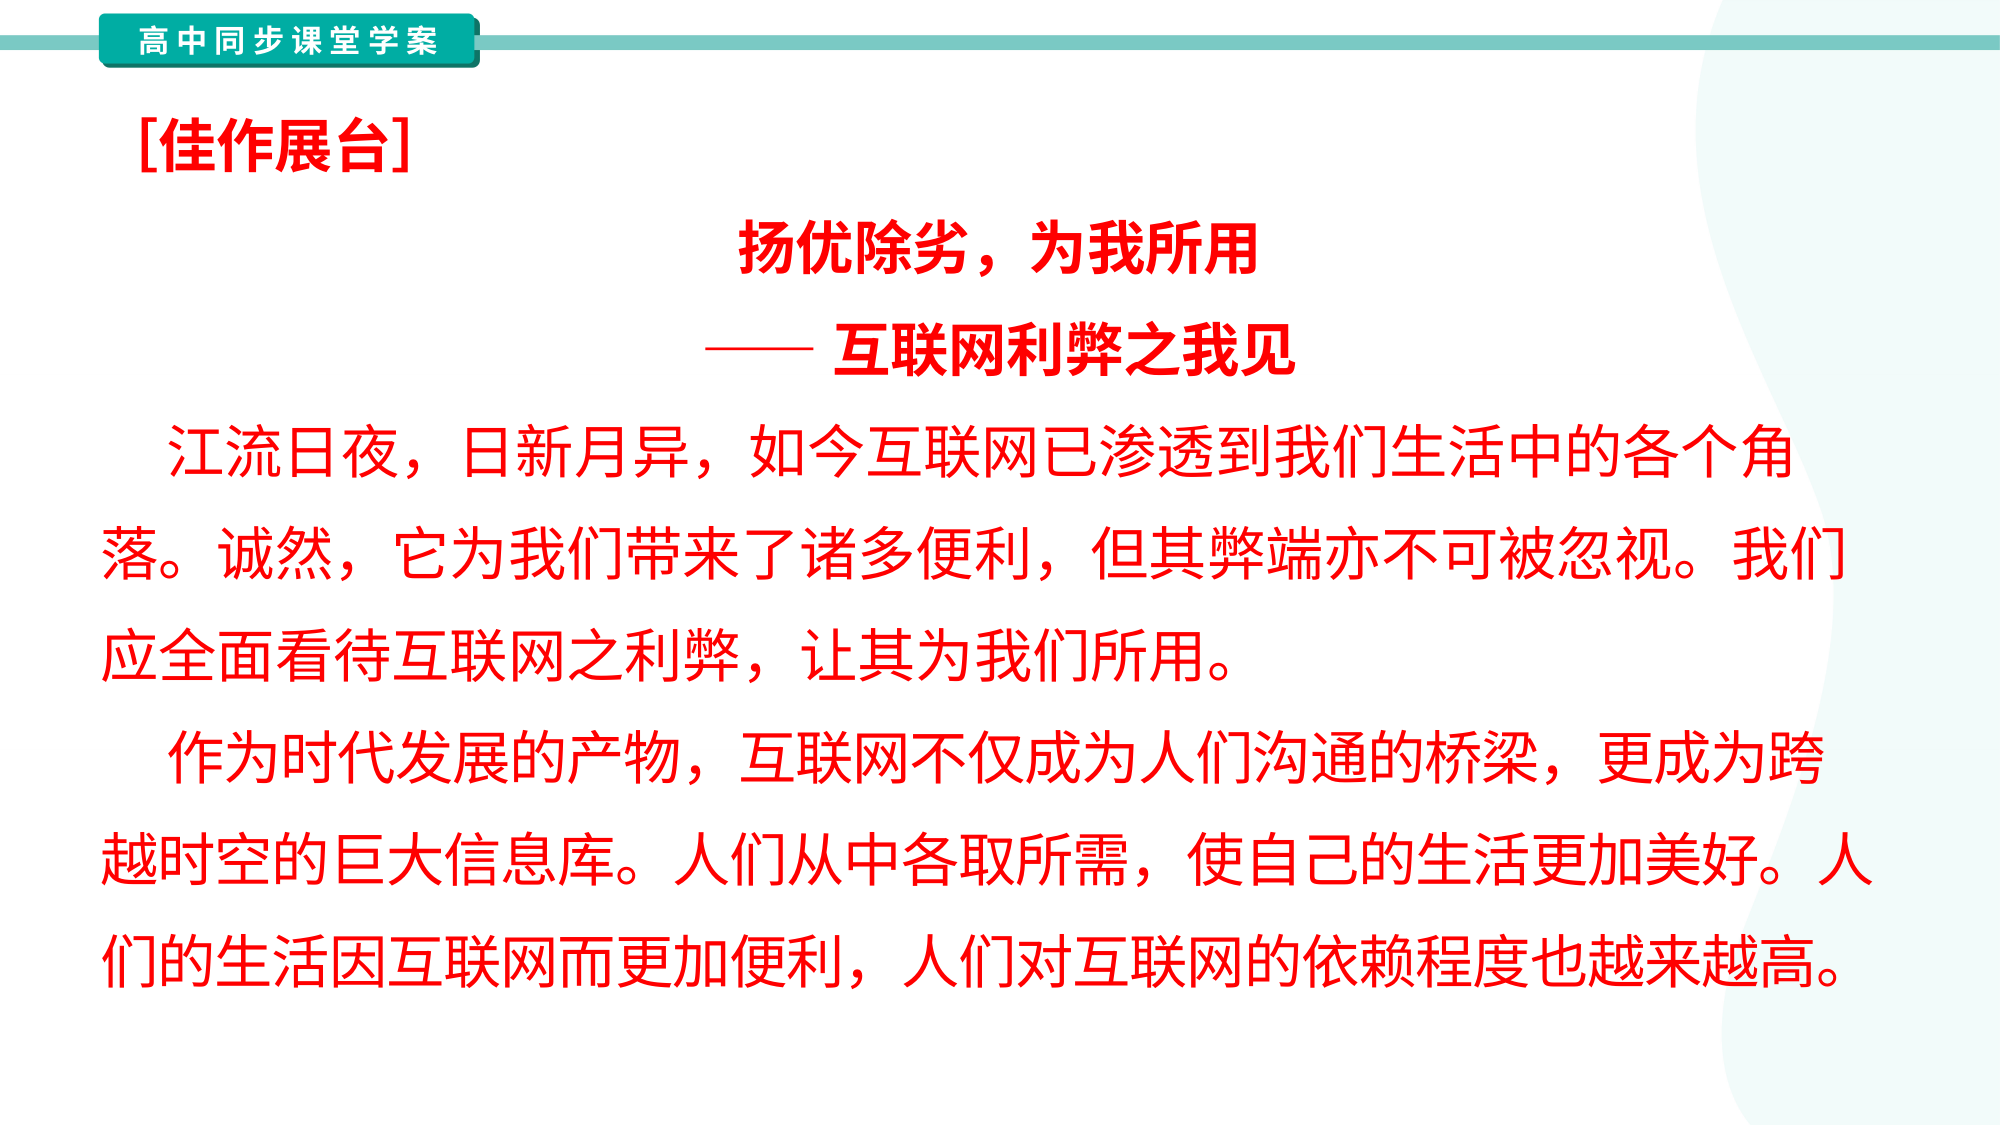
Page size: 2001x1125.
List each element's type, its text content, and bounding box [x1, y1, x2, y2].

text_box ［佳作展台］ 扬优除劣，为我所用 ——互联网利弊之我见 江流日夜，日新月异，如今互联网已渗透到我们生活中的各个角 落。诚然，它为我们带来了诸多便利，但其弊端亦不可被忽视。我们 应全面看待互联网之利弊，让其为我们所用。 作为时代发展的产物，互联网不仅成为人们沟通的桥梁，更成为跨 越时空的巨大信息库。人们从中各取所需，使自己的生活更加美好。人 们的生活因互联网而更加便利，人们对互联网的依赖程度也越来越高。 [100, 76, 1899, 996]
picture [0, 0, 2000, 1125]
